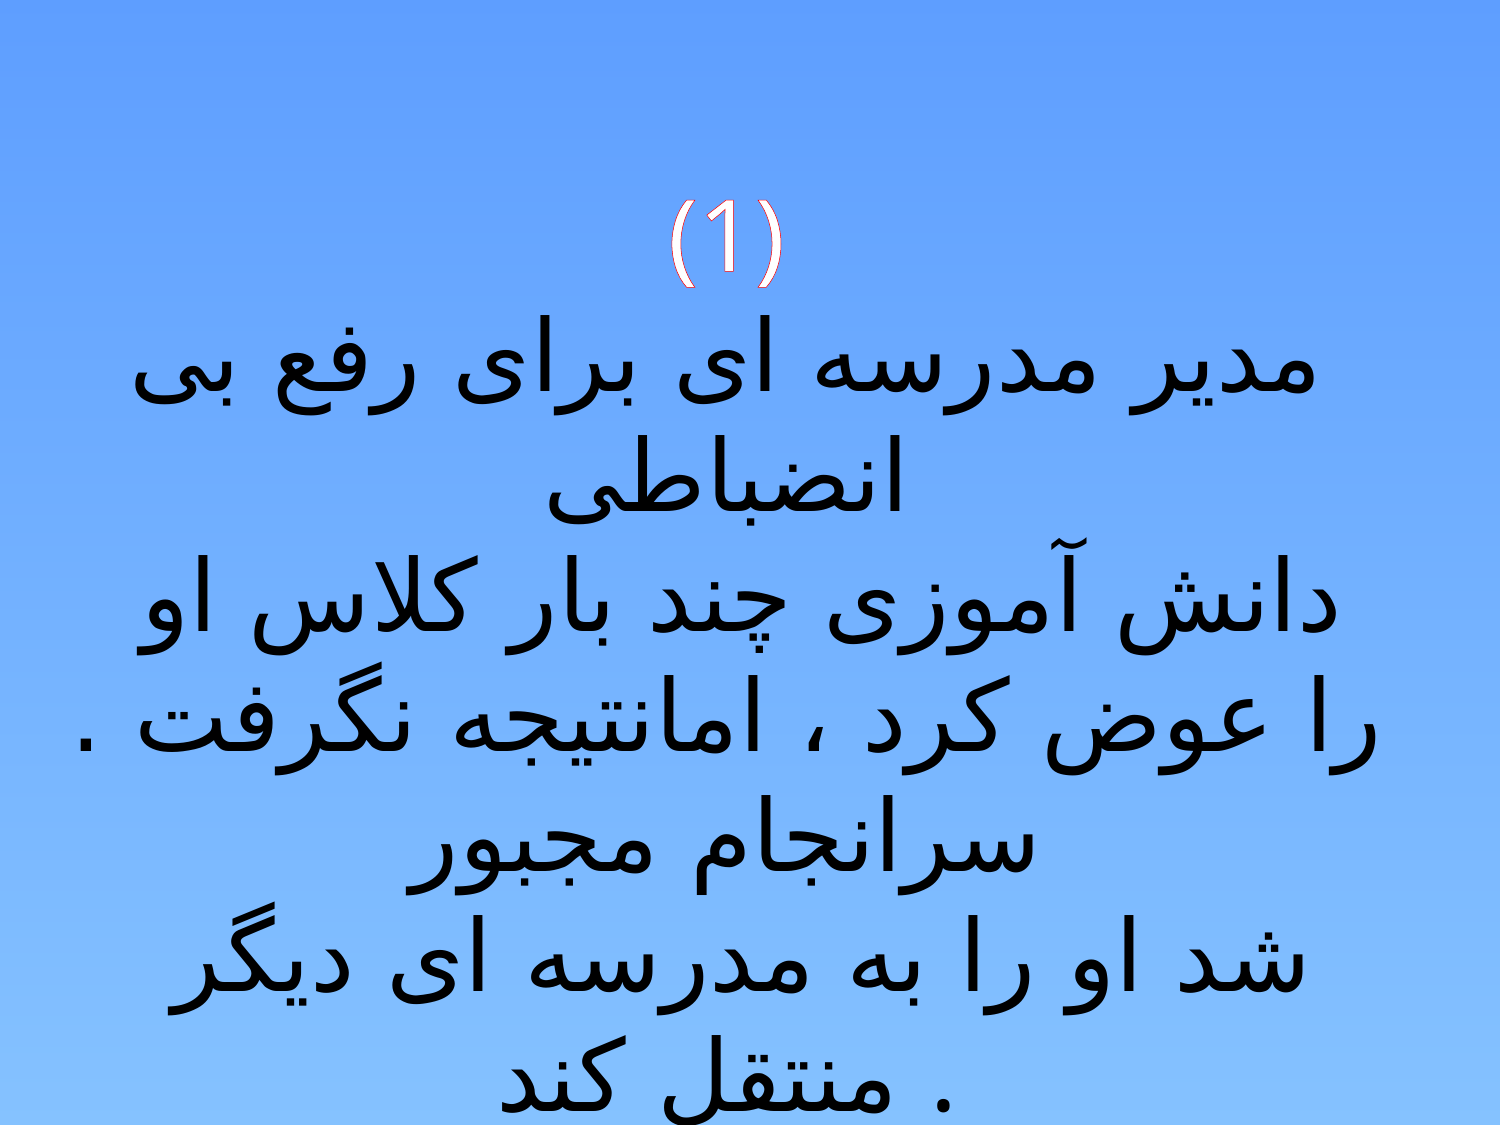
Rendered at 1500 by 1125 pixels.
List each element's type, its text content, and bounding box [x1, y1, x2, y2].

text_box (1) مدیر مدرسه ای برای رفع بی انضباطی دانش آموزی چند بار کلاس او را عوض کرد ، امانتیجه نگرفت . سرانجام مجبور شد او را به مدرسه ای دیگر منتقل کند . آیا دانش آموز با این اقدام منضبط شد ؟ [46, 164, 1407, 1125]
